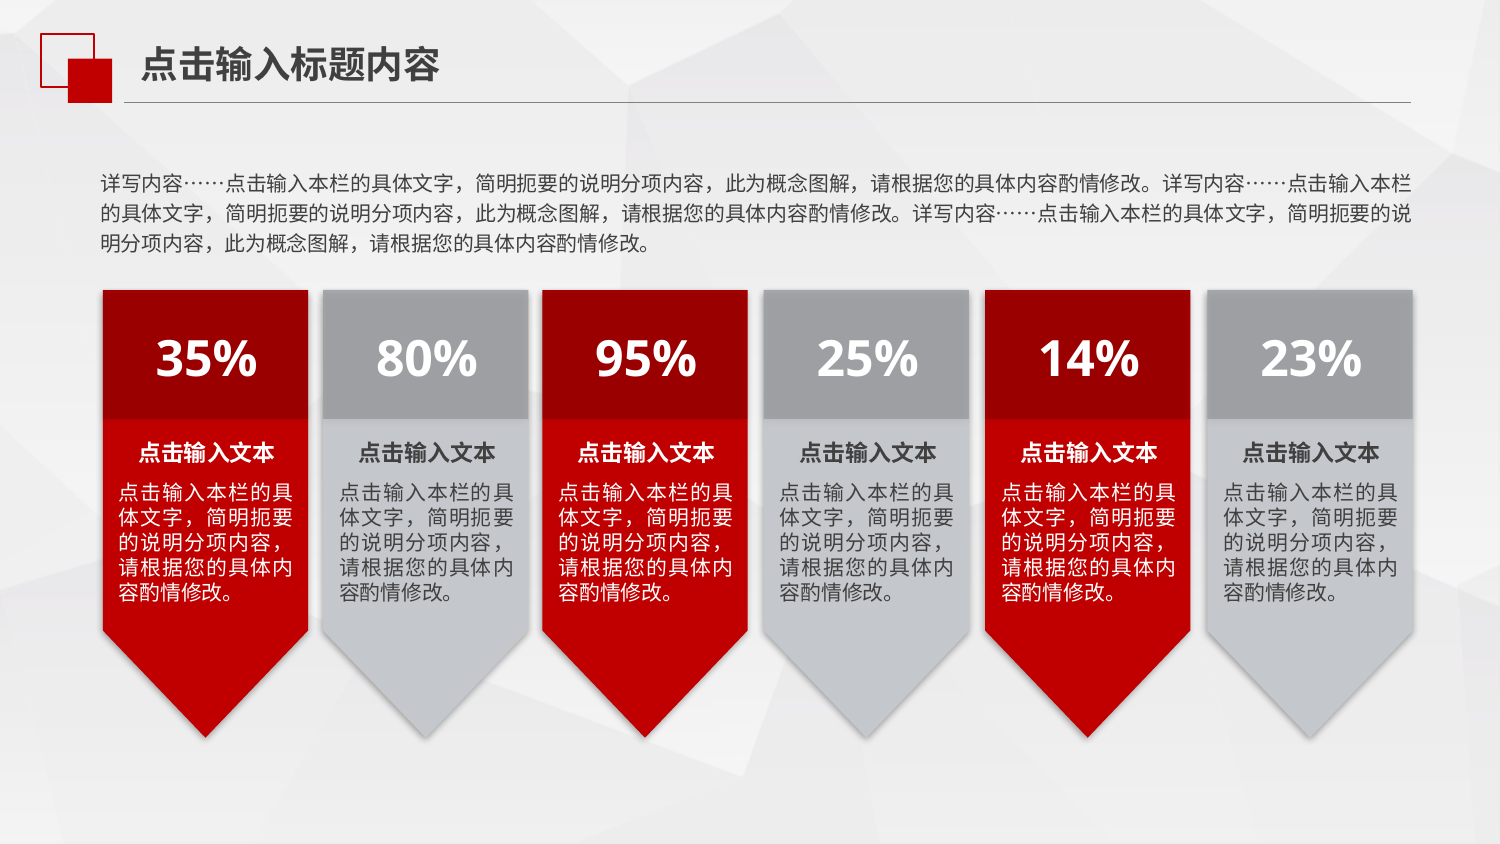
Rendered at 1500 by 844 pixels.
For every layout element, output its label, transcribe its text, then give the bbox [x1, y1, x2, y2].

text_box [322, 425, 530, 739]
text_box 点击输入文本 [349, 436, 506, 476]
text_box 详写内容……点击输入本栏的具体文字，简明扼要的说明分项内容，此为概念图解，请根据您的具体内容酌情修改。详写内容……点击输入本栏的具体文字，简明扼要的说明分项内容，此为概念图解，请根据您的具体内容酌情修改。详写内容……点击输入本栏的具体文字，简明扼要的说明分项内容，此为概念图解，请根据您的具体内容酌情修改。 [94, 162, 1418, 269]
text_box [102, 289, 309, 420]
text_box 点击输入本栏的具体文字，简明扼要的说明分项内容，请根据您的具体内容酌情修改。 [113, 476, 300, 579]
text_box 点击输入本栏的具体文字，简明扼要的说明分项内容，请根据您的具体内容酌情修改。 [774, 476, 960, 579]
picture [0, 0, 1500, 844]
text_box [984, 289, 1191, 420]
text_box 95% [564, 323, 728, 393]
text_box 点击输入文本 [790, 436, 946, 476]
text_box 80% [345, 323, 509, 393]
text_box [762, 425, 970, 739]
text_box 点击输入本栏的具体文字，简明扼要的说明分项内容，请根据您的具体内容酌情修改。 [552, 476, 739, 579]
text_box [541, 425, 749, 739]
text_box [542, 289, 748, 420]
text_box 点击输入文本 [1234, 436, 1390, 476]
text_box [1207, 289, 1413, 420]
text_box [984, 426, 1192, 739]
text_box [102, 425, 309, 739]
text_box 点击输入本栏的具体文字，简明扼要的说明分项内容，请根据您的具体内容酌情修改。 [333, 476, 520, 579]
text_box 23% [1229, 323, 1393, 393]
text_box 点击输入文本 [569, 436, 725, 476]
text_box [763, 289, 970, 420]
text_box 点击输入本栏的具体文字，简明扼要的说明分项内容，请根据您的具体内容酌情修改。 [995, 476, 1182, 579]
text_box 35% [125, 323, 289, 393]
text_box [322, 289, 529, 420]
text_box 点击输入文本 [129, 436, 285, 476]
text_box 25% [786, 323, 949, 393]
text_box 14% [1007, 323, 1171, 393]
text_box 点击输入文本 [1011, 436, 1168, 476]
text_box [1206, 425, 1414, 739]
text_box 点击输入标题内容 [140, 32, 491, 95]
text_box 点击输入本栏的具体文字，简明扼要的说明分项内容，请根据您的具体内容酌情修改。 [1217, 476, 1404, 579]
